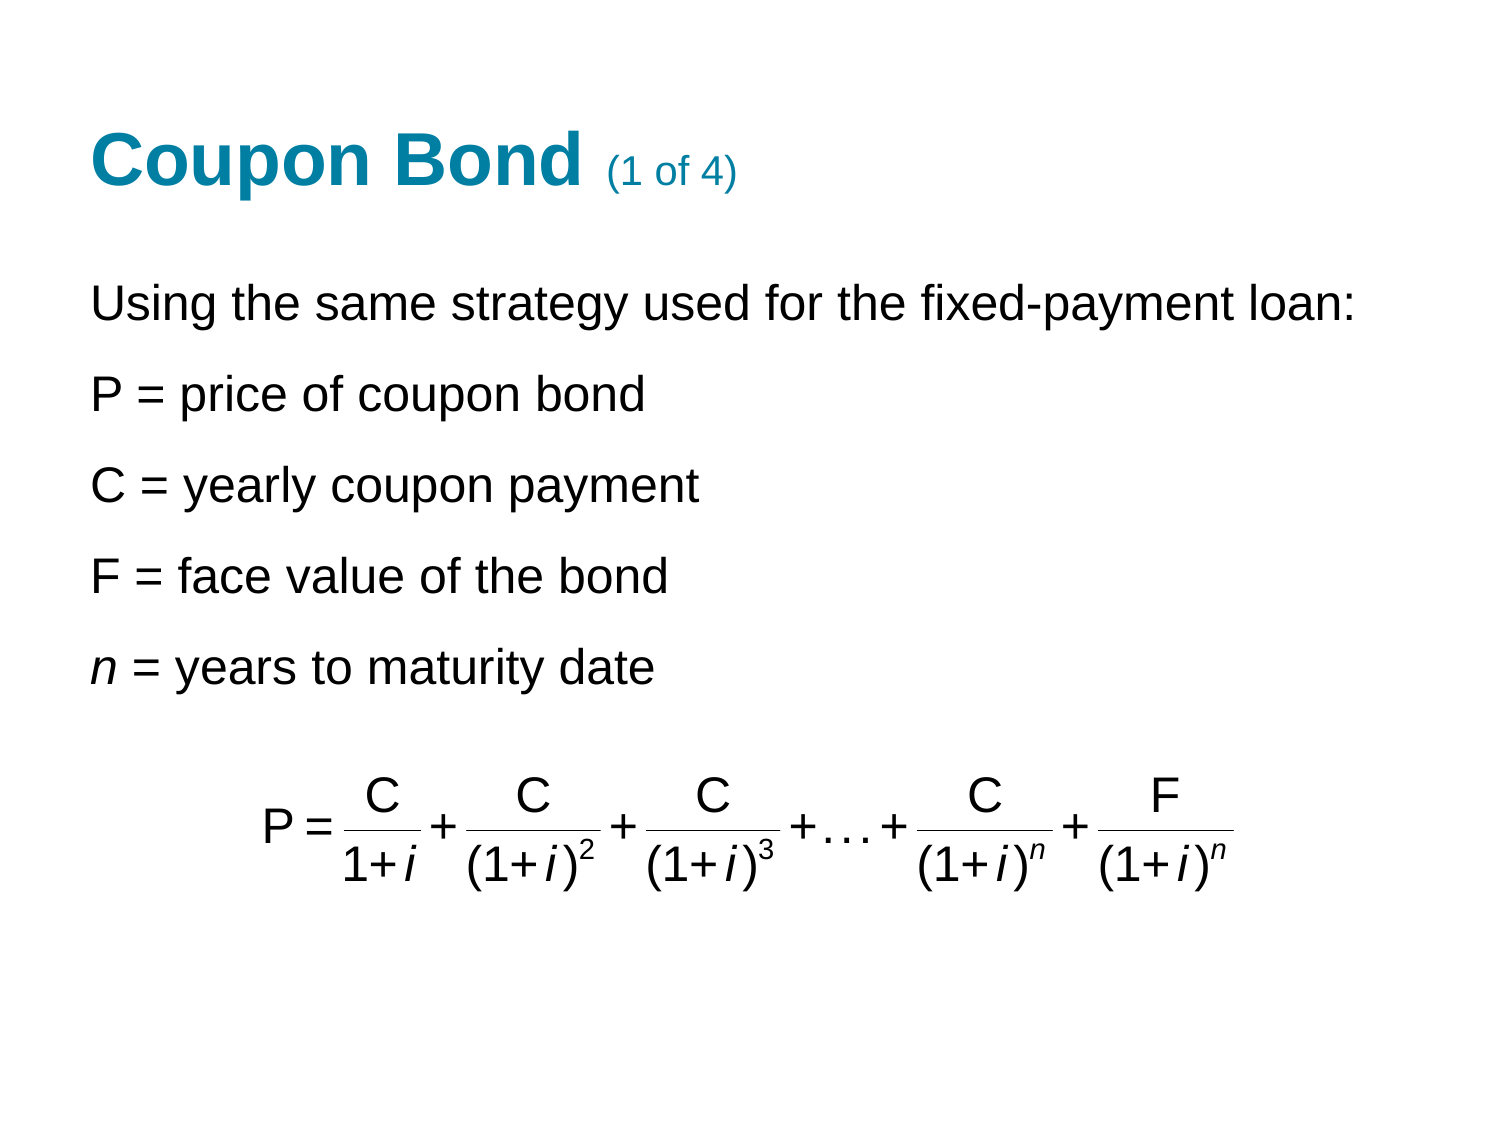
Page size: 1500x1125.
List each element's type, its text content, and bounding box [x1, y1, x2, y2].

title Coupon Bond (1 of 4) [75, 35, 1425, 216]
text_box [261, 767, 1239, 898]
list Using the same strategy used for the fixed-payment loan: P = price of coupon bond C = yearly coupon payment F = face value of the bond n = years to maturity date [75, 255, 1426, 724]
